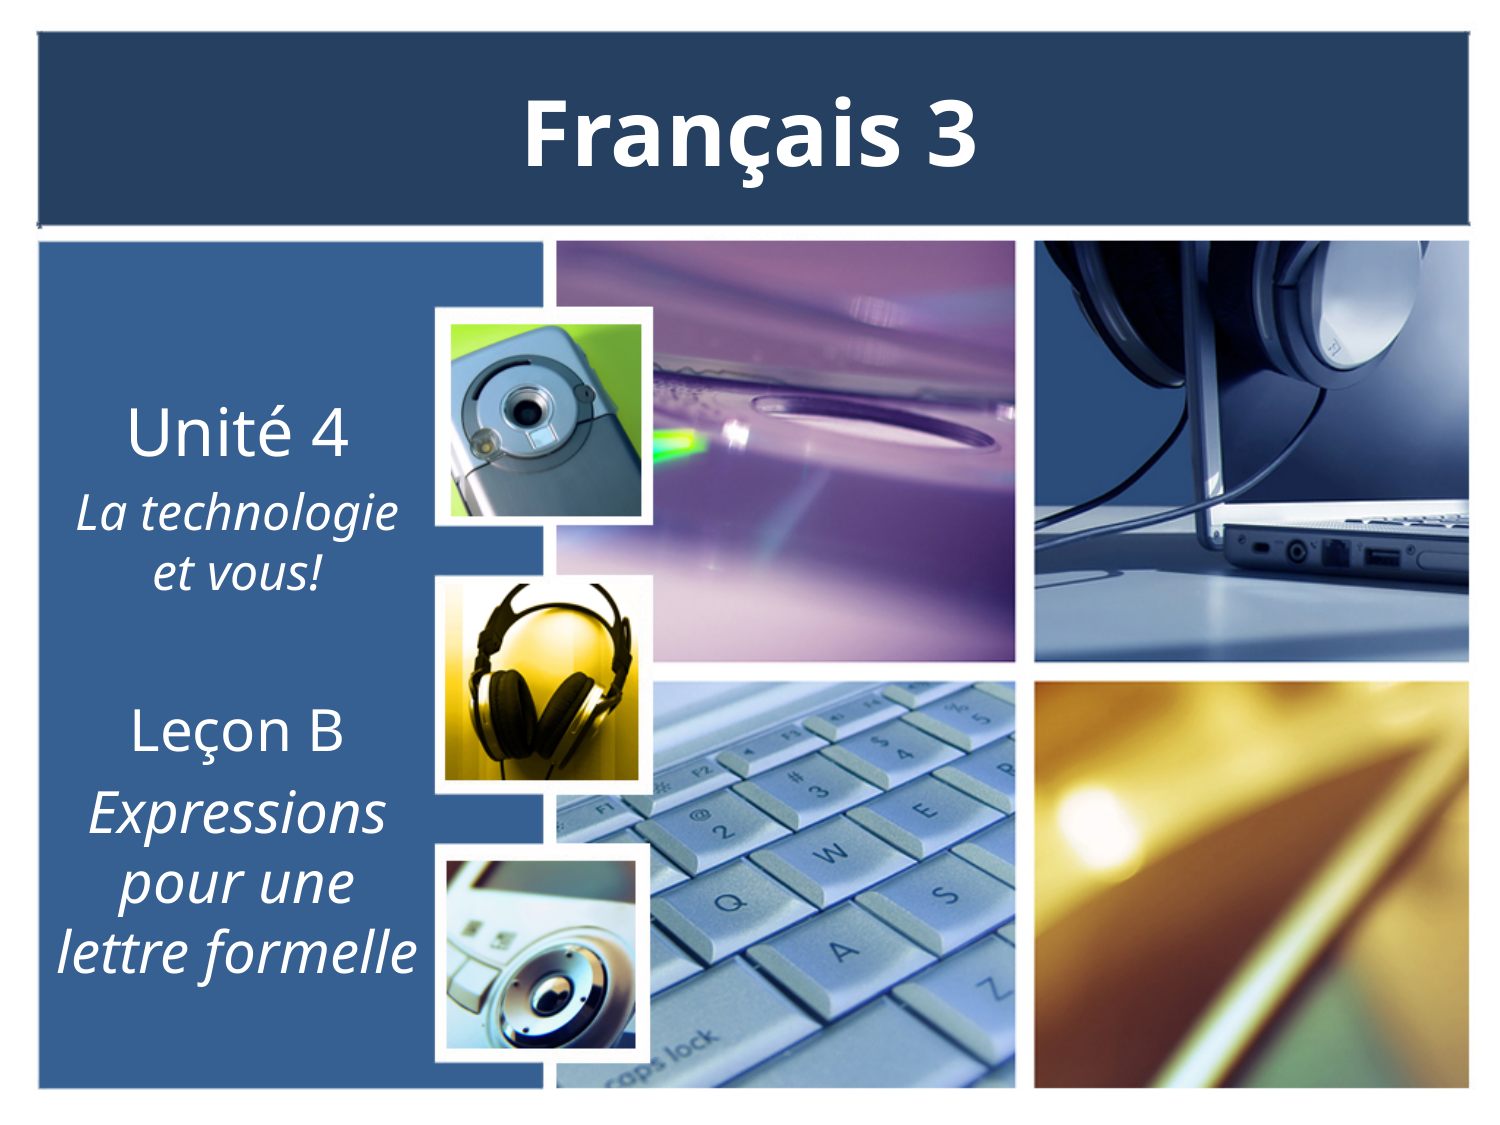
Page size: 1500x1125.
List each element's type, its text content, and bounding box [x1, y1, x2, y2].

title Français 3 [37, 34, 1463, 225]
picture [0, 0, 1500, 1125]
subtitle Unité 4 La technologie et vous! Leçon B Expressions pour une lettre formelle [37, 312, 438, 1063]
